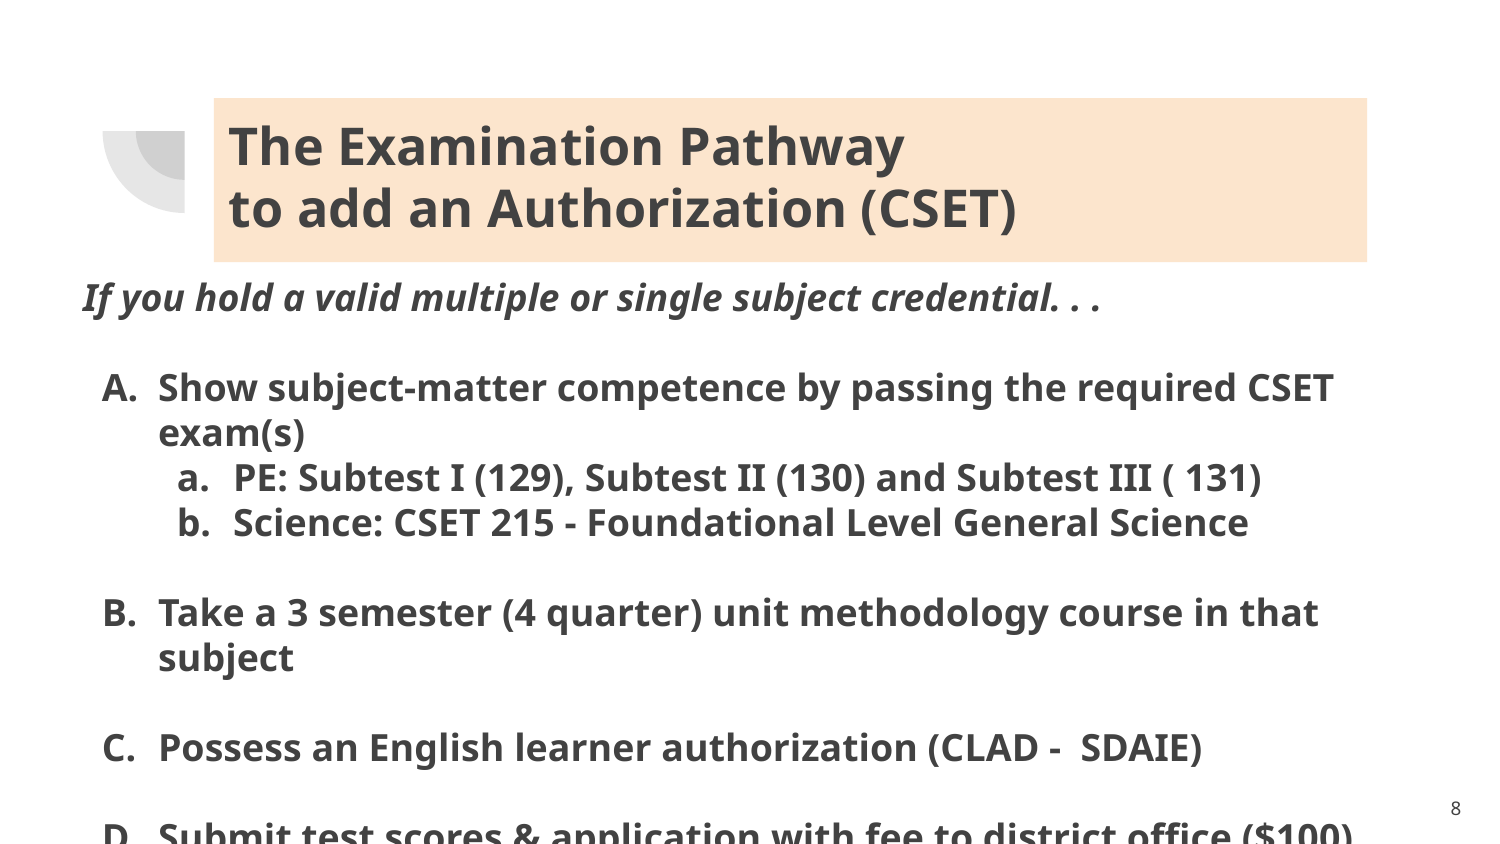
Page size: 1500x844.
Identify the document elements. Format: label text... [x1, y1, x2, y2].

text_box If you hold a valid multiple or single subject credential. . . Show subject-matter competence by passing the required CSET exam(s) PE: Subtest I (129), Subtest II (130) and Subtest III ( 131) Science: CSET 215 - Foundational Level General Science Take a 3 semester (4 quarter) unit methodology course in that subject Possess an English learner authorization (CLAD - SDAIE) Submit test scores & application with fee to district office ($100) [68, 258, 1477, 789]
title The Examination Pathway to add an Authorization (CSET) [213, 98, 1368, 258]
slide_number ‹#› [1386, 789, 1477, 842]
